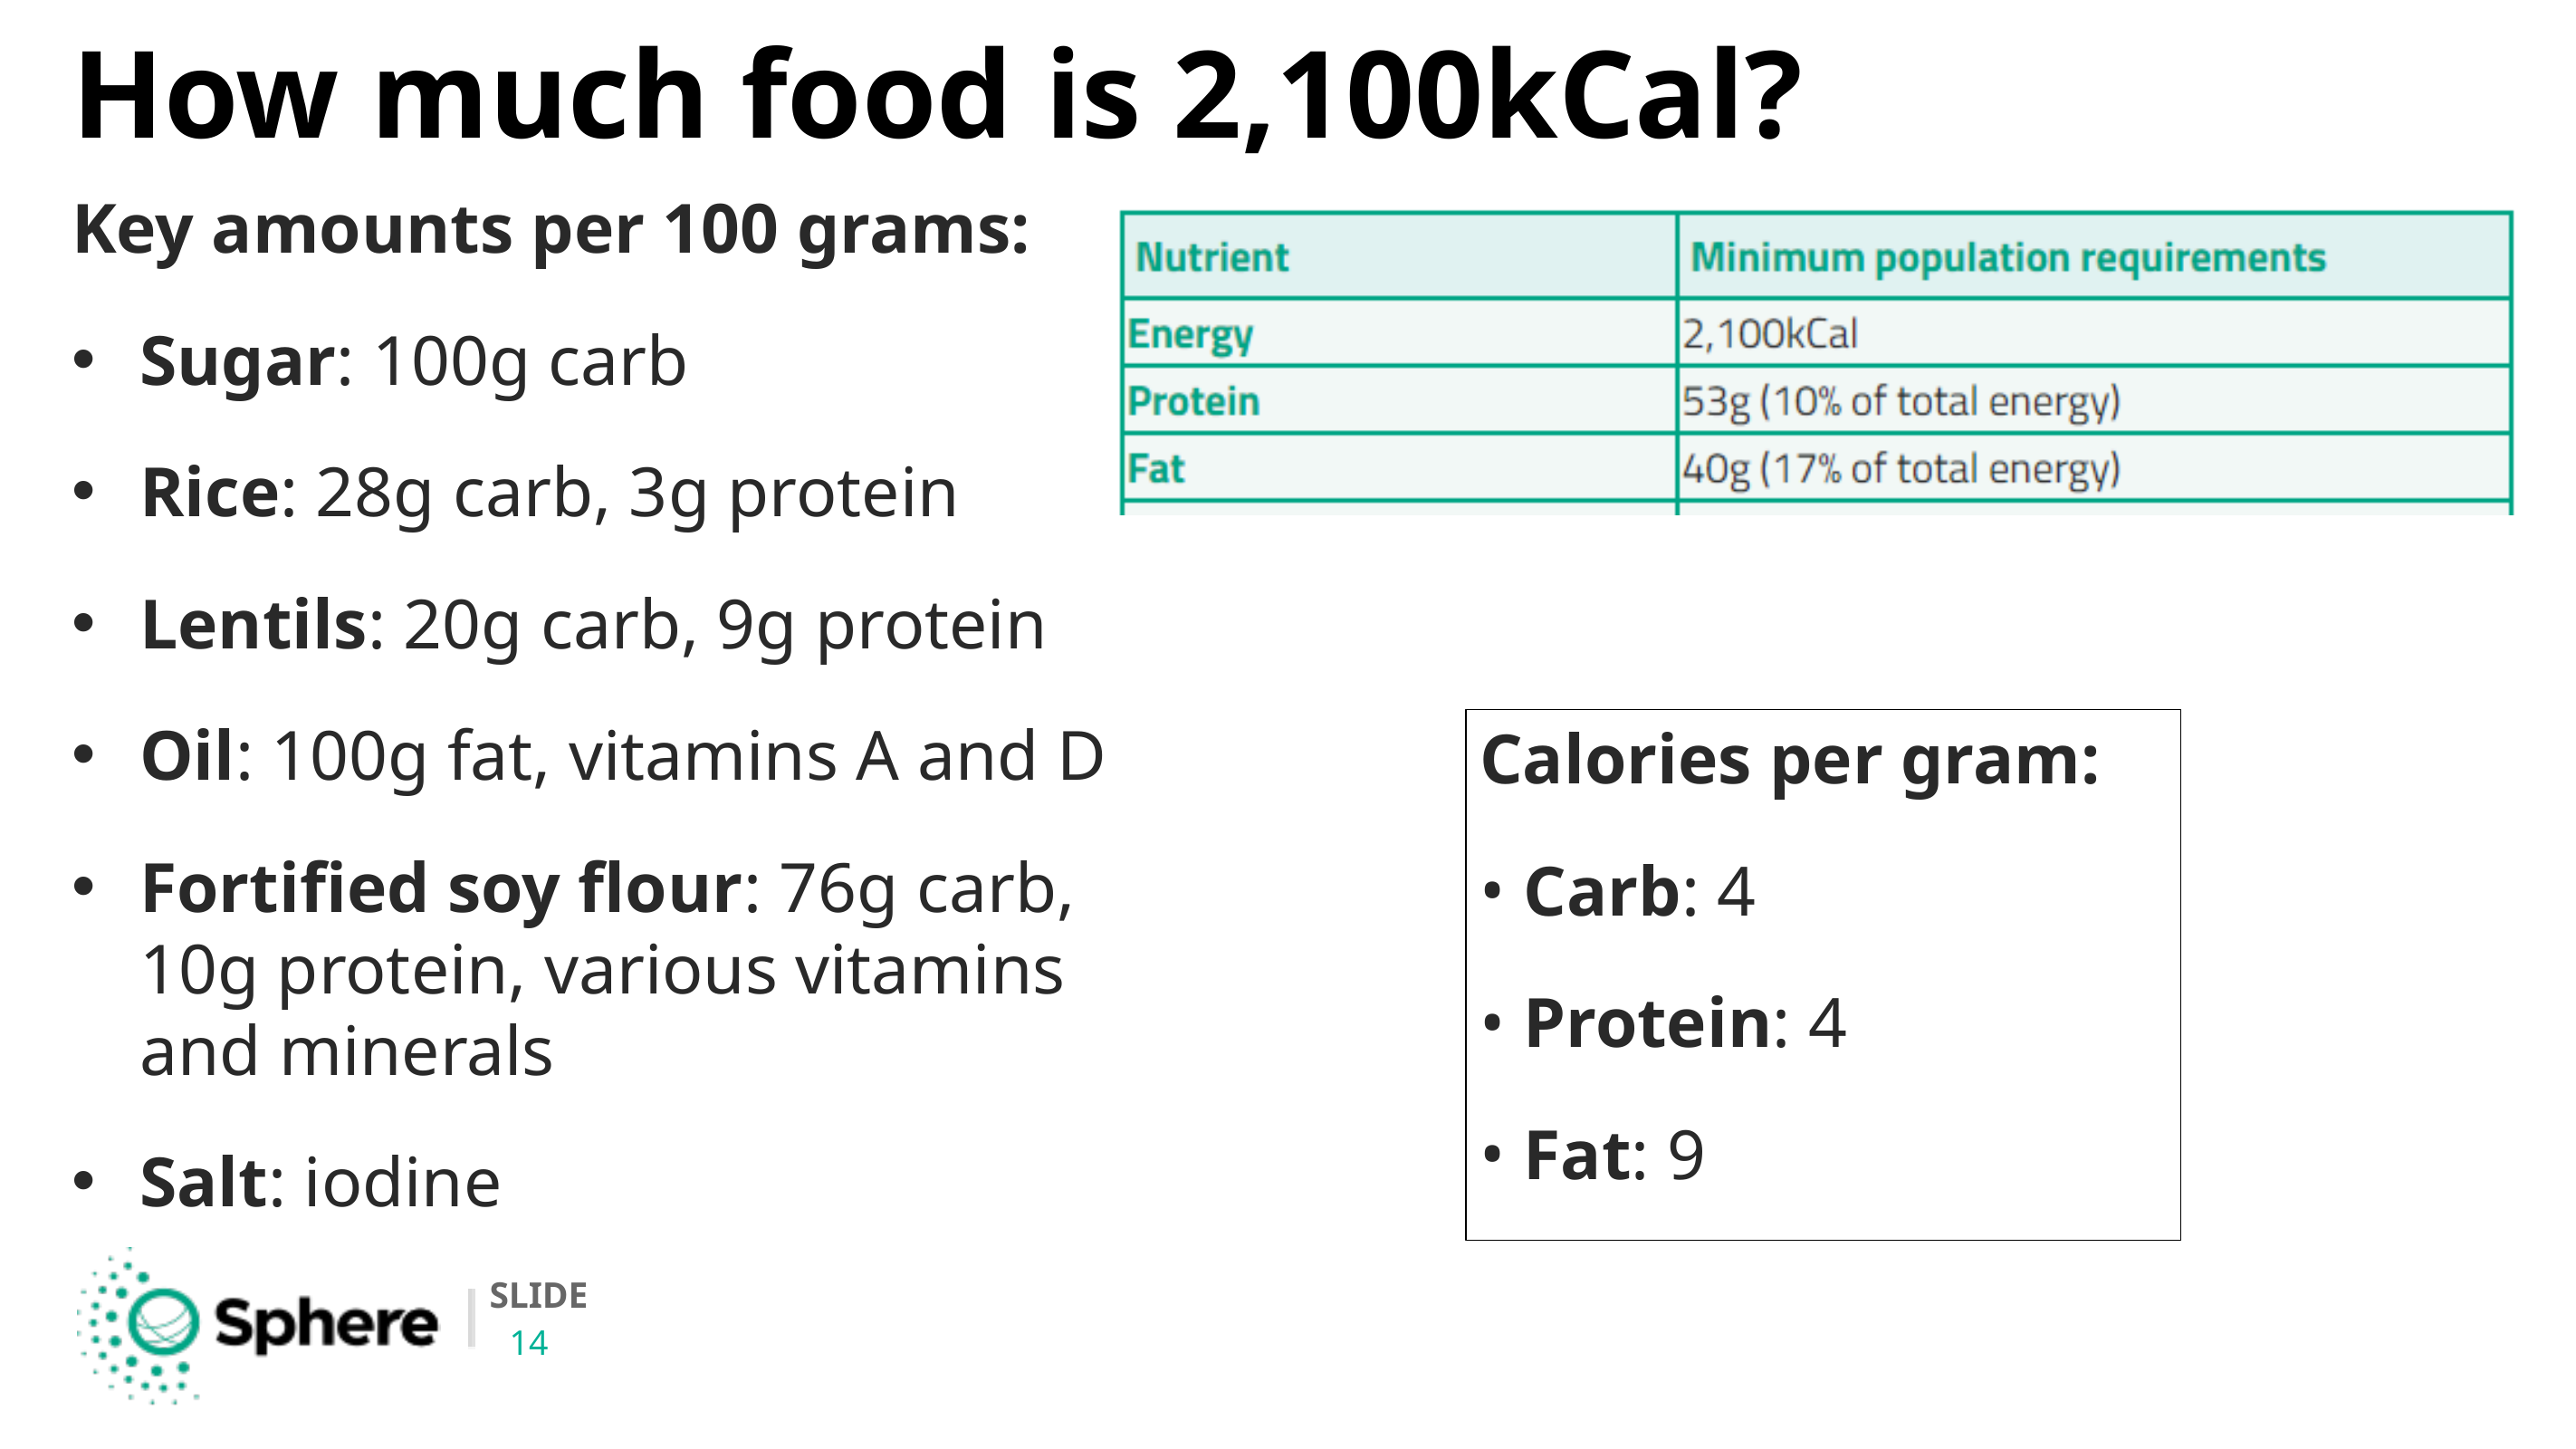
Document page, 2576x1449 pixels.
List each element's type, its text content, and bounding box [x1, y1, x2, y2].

text_box 14 [484, 1314, 575, 1401]
picture [1094, 178, 2553, 515]
text_box Key amounts per 100 grams: Sugar: 100g carb Rice: 28g carb, 3g protein Lentils: 20g carb, 9g protein Oil: 100g fat, vitamins A and D Fortified soy flour: 76g carb, 10g protein, various vitamins and minerals Salt: iodine [58, 178, 1194, 1241]
text_box Calories per gram: Carb: 4 Protein: 4 Fat: 9 [1466, 709, 2181, 1241]
text_box How much food is 2,100kCal? [58, 10, 2131, 178]
picture [468, 1289, 479, 1349]
picture [77, 1247, 441, 1407]
